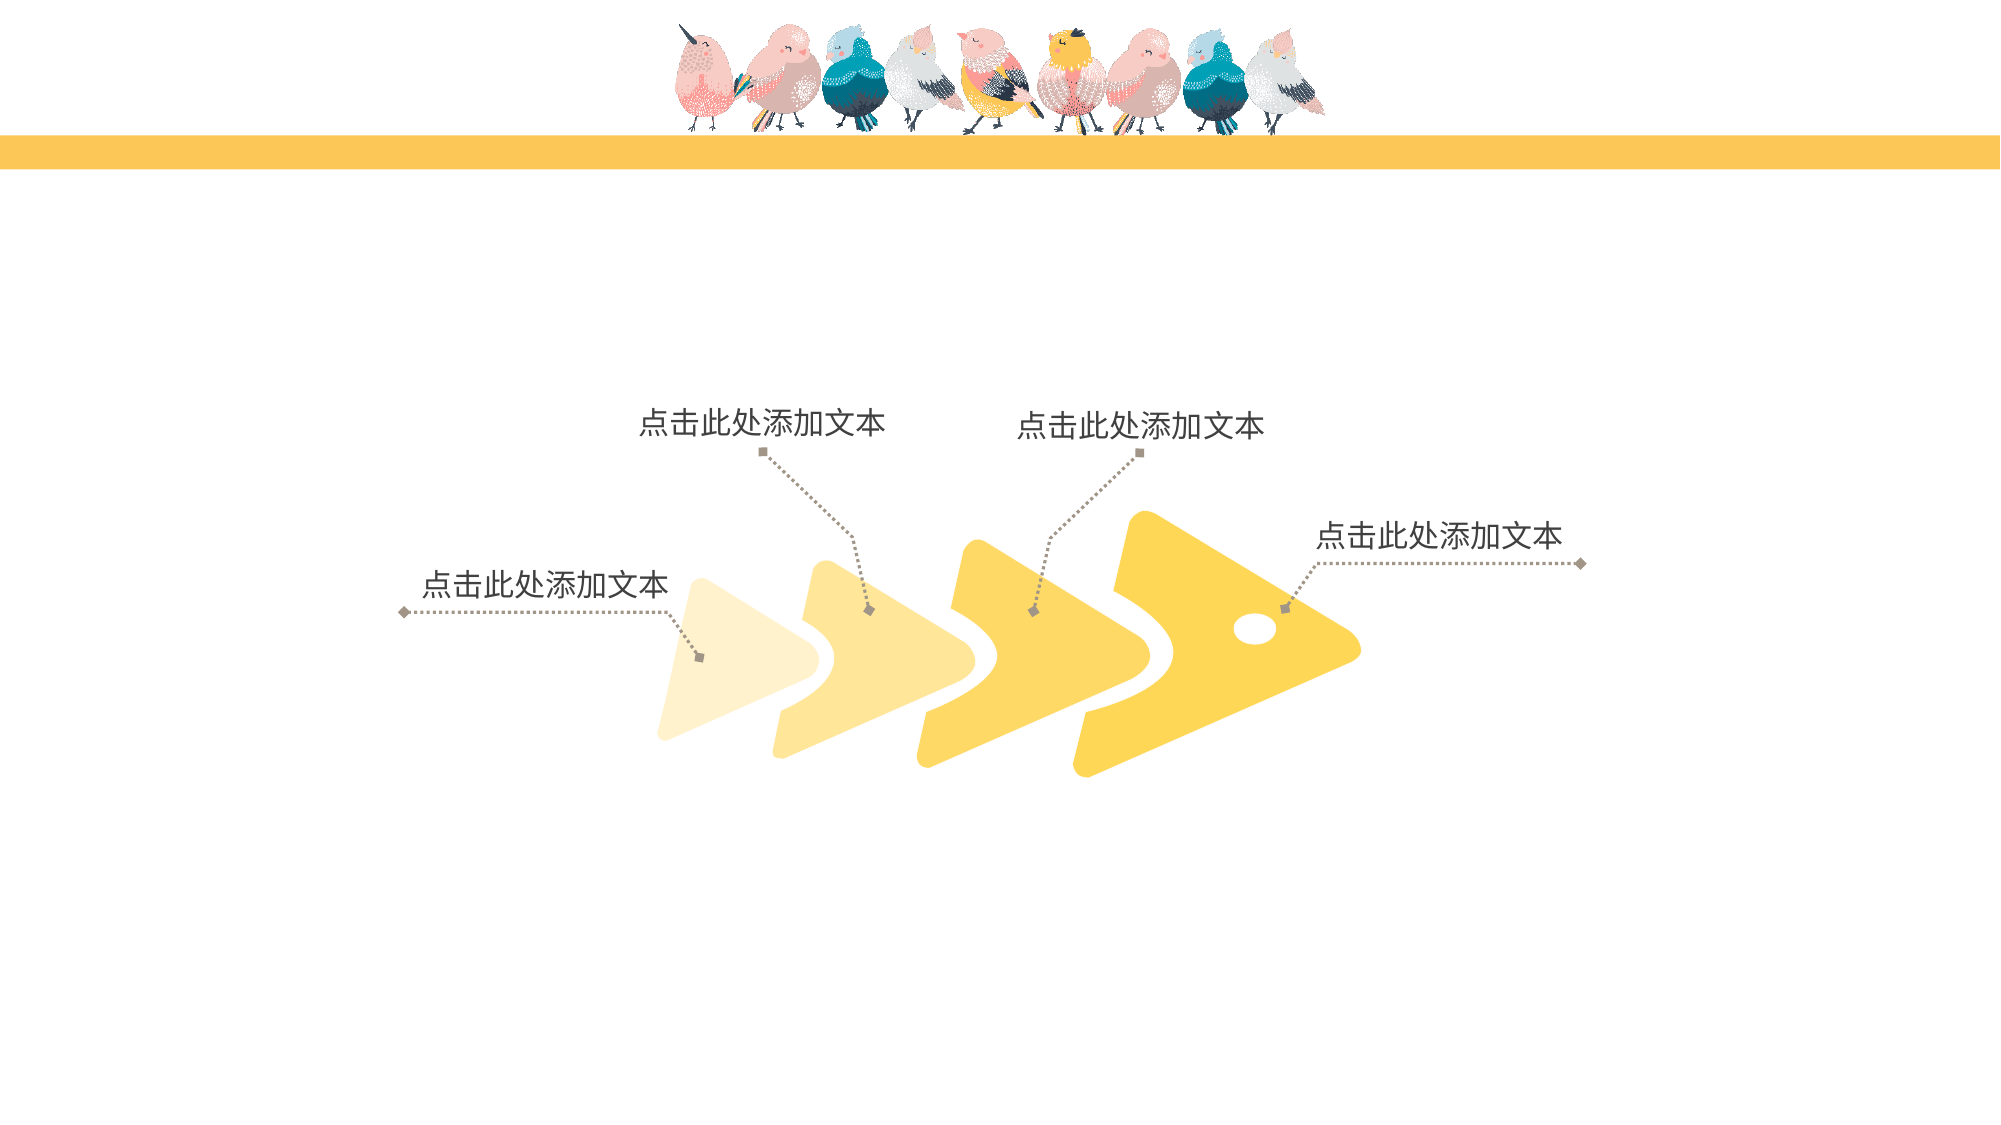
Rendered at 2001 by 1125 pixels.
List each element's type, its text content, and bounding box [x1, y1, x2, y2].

text_box [656, 577, 820, 742]
text_box 点击此处添加文本 [1298, 448, 1581, 562]
text_box [1027, 451, 1145, 618]
text_box 点击此处添加文本 [999, 337, 1282, 451]
text_box [397, 606, 705, 663]
text_box [0, 134, 2000, 171]
text_box [1280, 557, 1587, 614]
text_box [772, 560, 976, 759]
text_box [758, 449, 876, 617]
text_box [916, 539, 1151, 769]
text_box 点击此处添加文本 [621, 335, 904, 449]
text_box 点击此处添加文本 [404, 497, 687, 610]
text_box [674, 24, 1325, 136]
text_box [1072, 510, 1362, 778]
